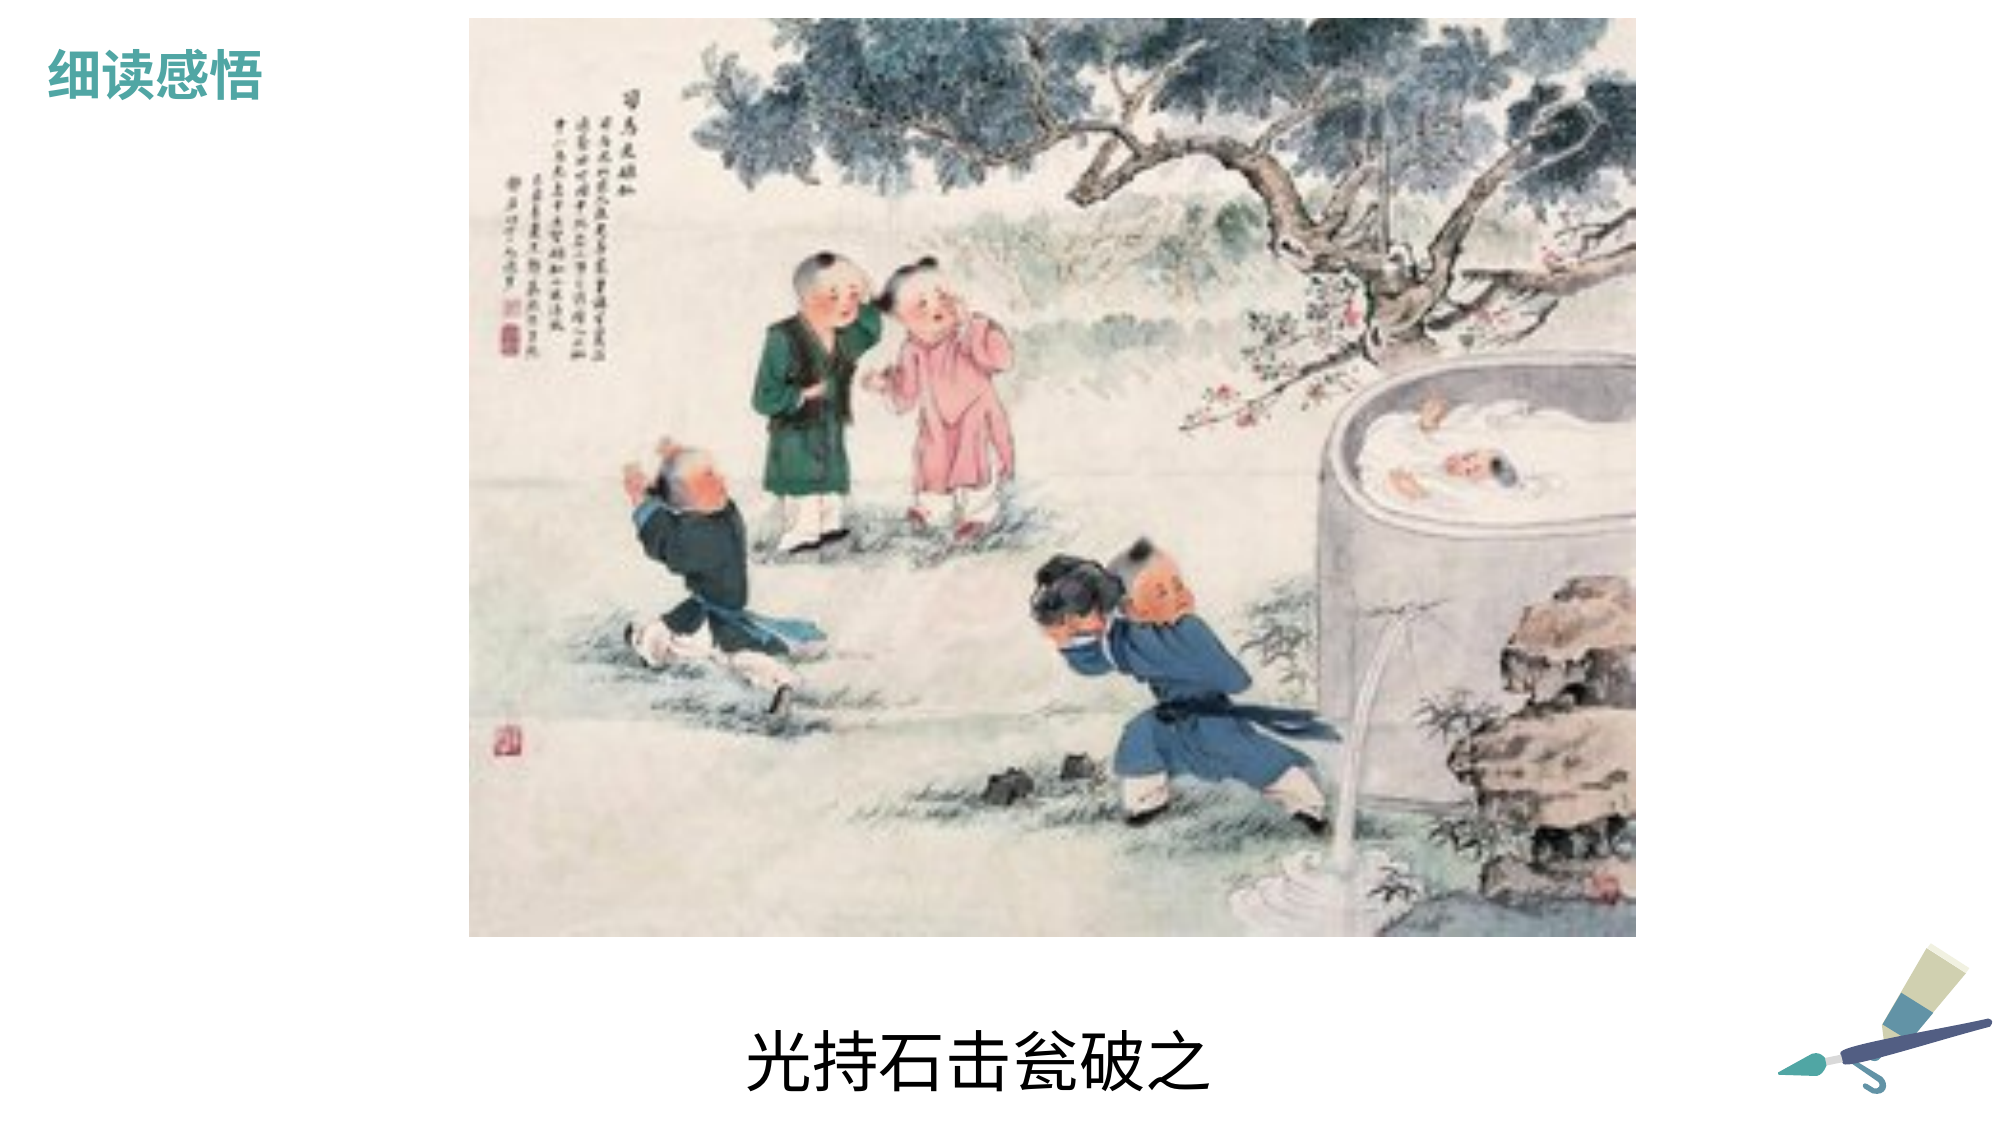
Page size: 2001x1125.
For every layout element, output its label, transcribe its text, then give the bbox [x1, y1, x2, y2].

picture [469, 18, 1636, 937]
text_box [1811, 945, 1974, 1125]
text_box 光持石击瓮破之 [730, 972, 1423, 1108]
text_box 细读感悟 [32, 33, 347, 114]
